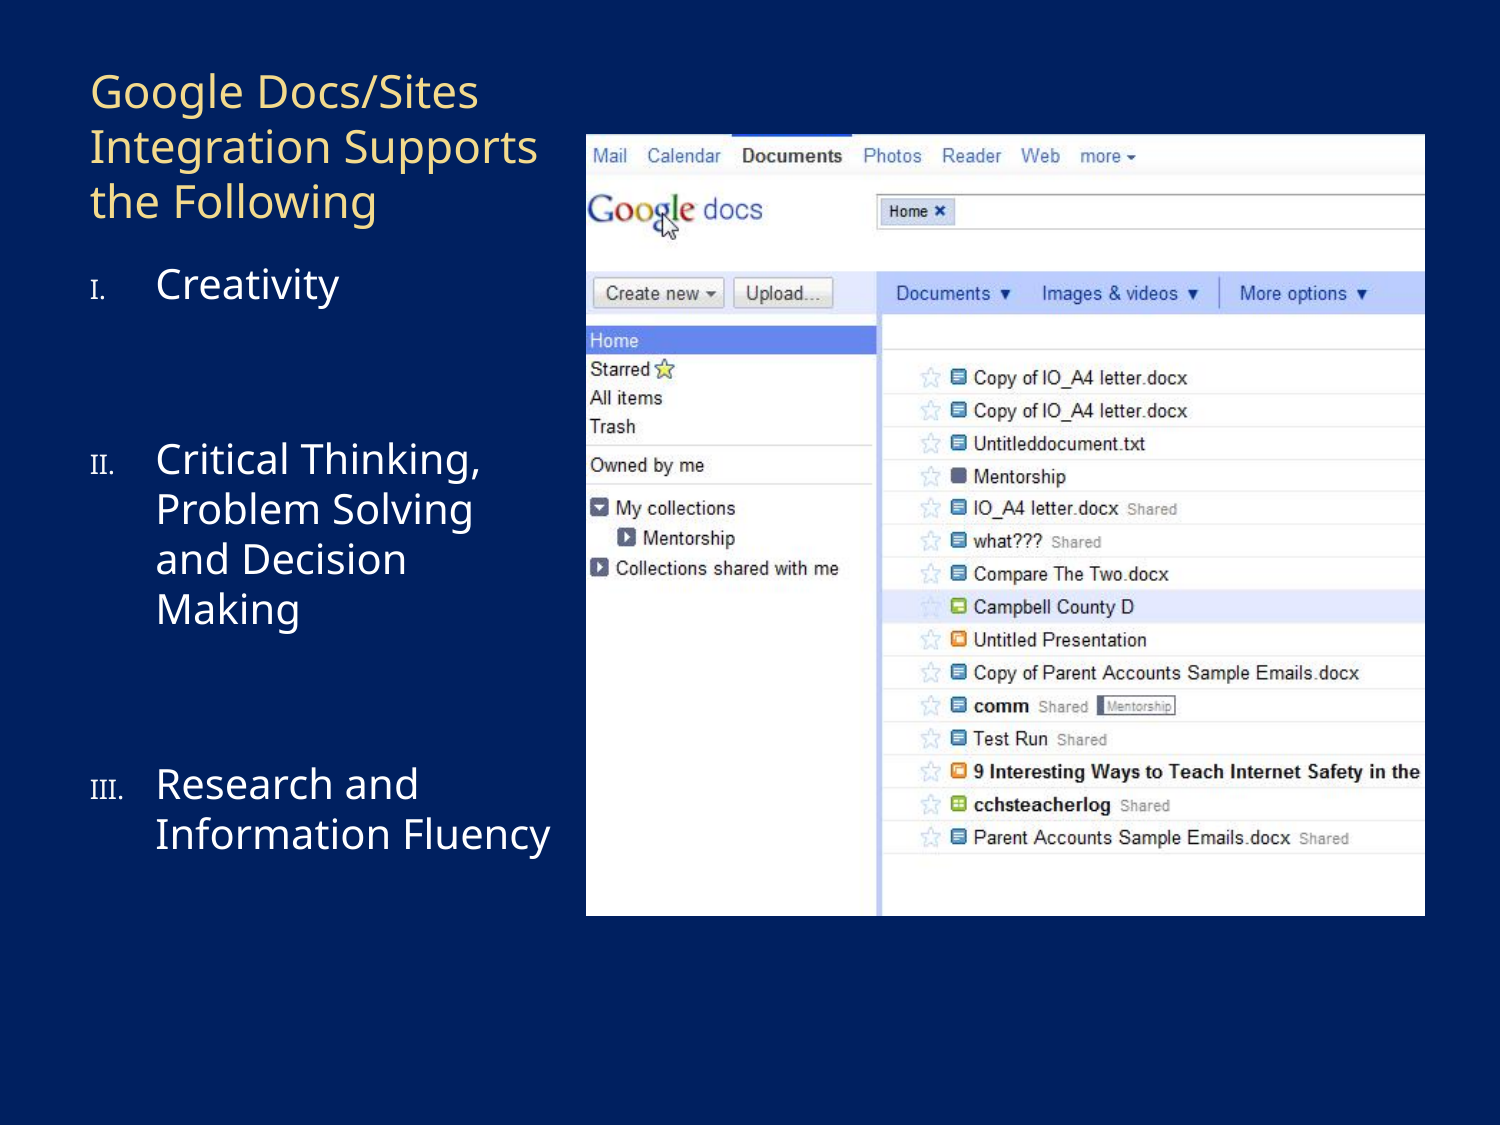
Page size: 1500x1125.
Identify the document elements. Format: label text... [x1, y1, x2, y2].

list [586, 133, 1426, 916]
title Google Docs/Sites Integration Supports the Following [75, 44, 569, 236]
list Creativity Critical Thinking, Problem Solving and Decision Making Research and Information Fluency [75, 249, 569, 1005]
